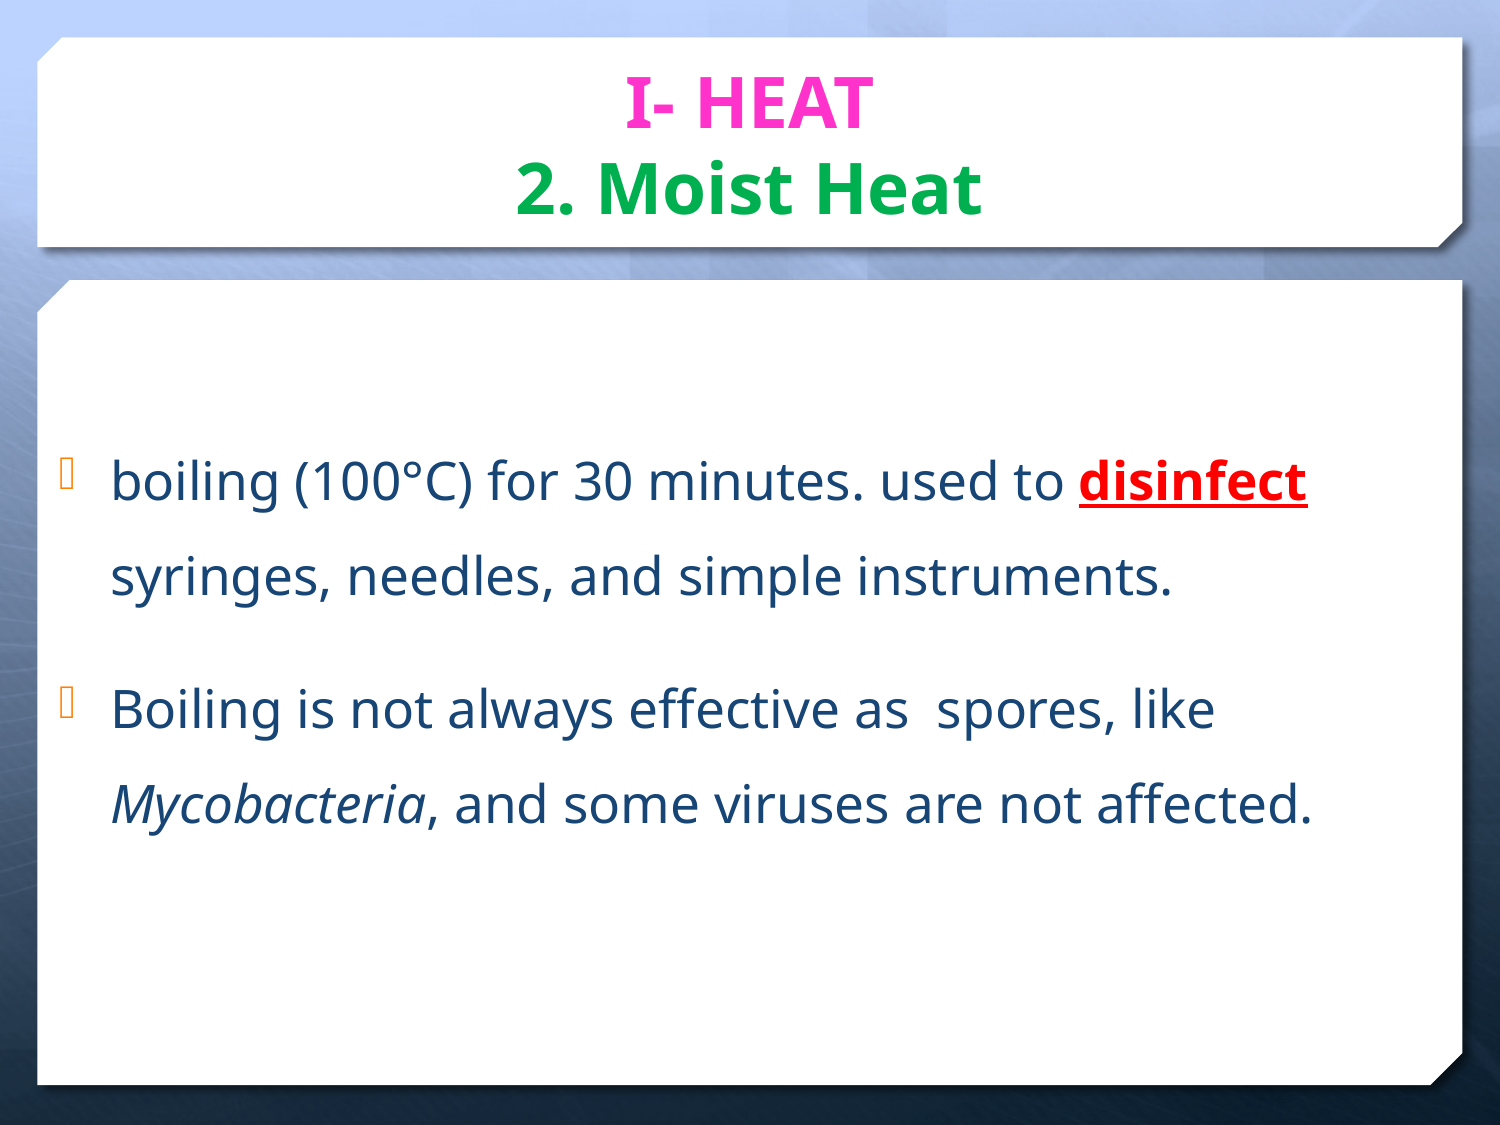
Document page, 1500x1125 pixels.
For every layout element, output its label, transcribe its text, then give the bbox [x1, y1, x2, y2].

title I- HEAT 2. Moist Heat [127, 48, 1372, 236]
list boiling (100°C) for 30 minutes. used to disinfect syringes, needles, and simple instruments. Boiling is not always effective as spores, like Mycobacteria, and some viruses are not affected. [43, 319, 1372, 978]
